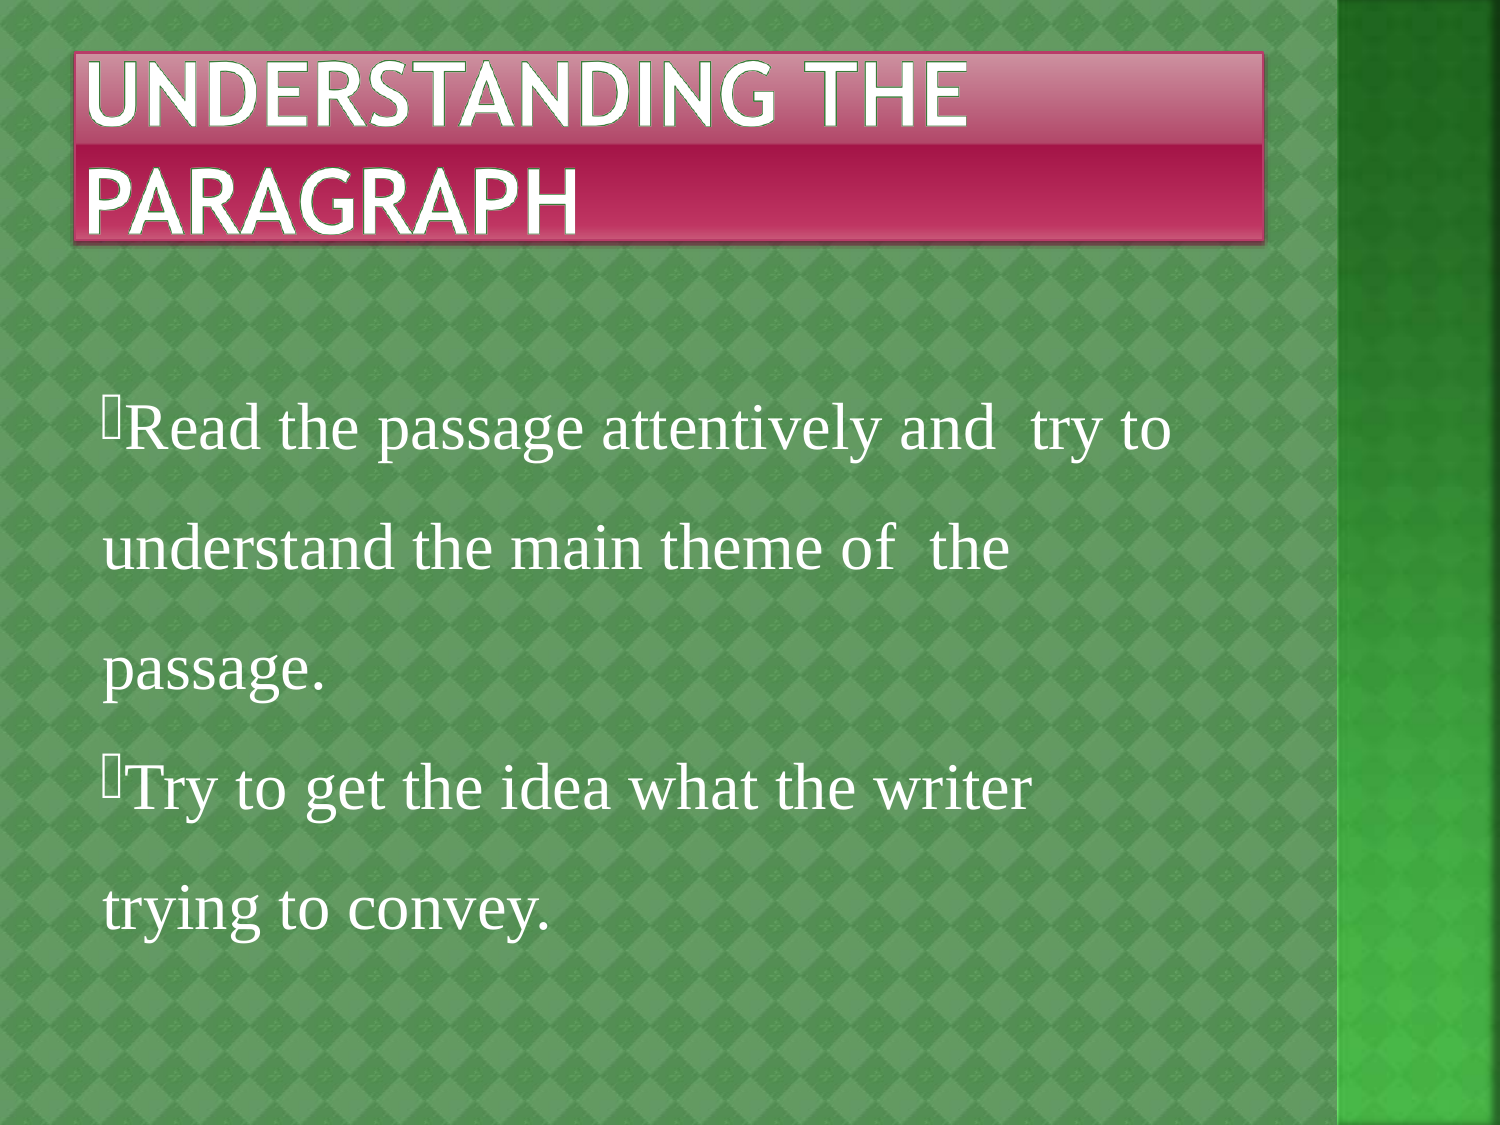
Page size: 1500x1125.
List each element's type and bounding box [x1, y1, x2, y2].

text_box [0, 0, 1500, 1125]
